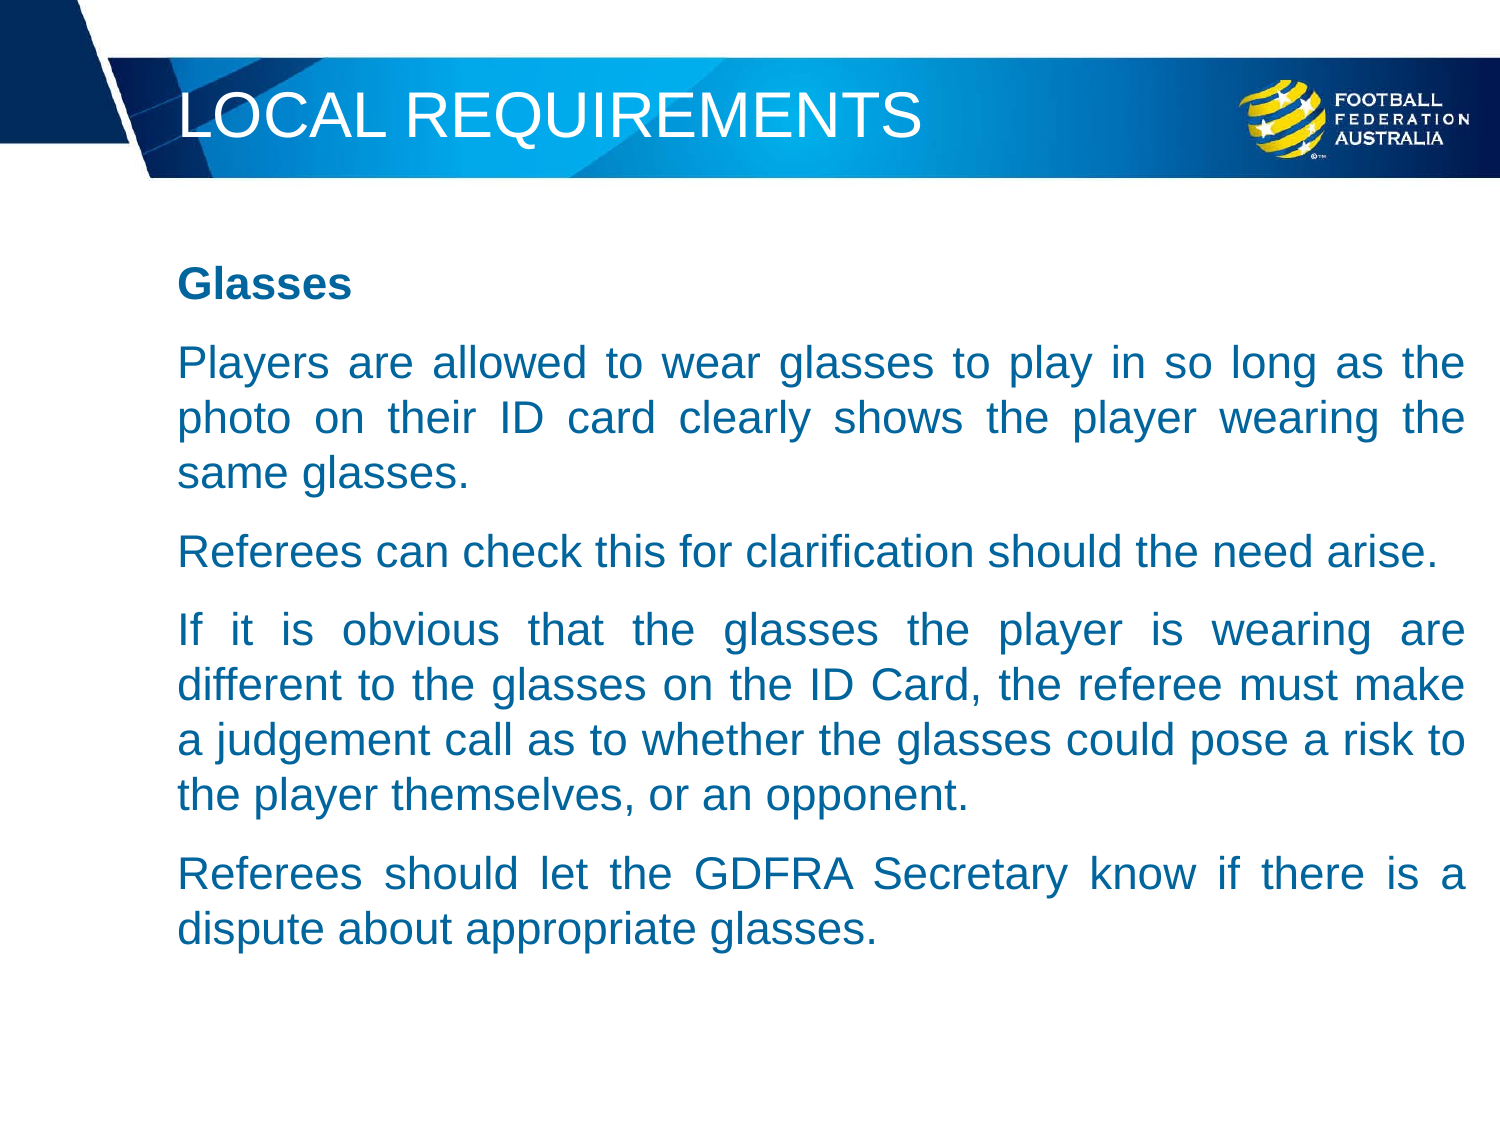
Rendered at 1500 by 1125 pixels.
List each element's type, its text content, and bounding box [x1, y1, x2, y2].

list Glasses Players are allowed to wear glasses to play in so long as the photo on their ID card clearly shows the player wearing the same glasses. Referees can check this for clarification should the need arise. If it is obvious that the glasses the player is wearing are different to the glasses on the ID Card, the referee must make a judgement call as to whether the glasses could pose a risk to the player themselves, or an opponent. Referees should let the GDFRA Secretary know if there is a dispute about appropriate glasses. [176, 253, 1468, 1111]
picture [0, 0, 1500, 208]
title LOCAL REQUIREMENTS [176, 74, 1211, 149]
